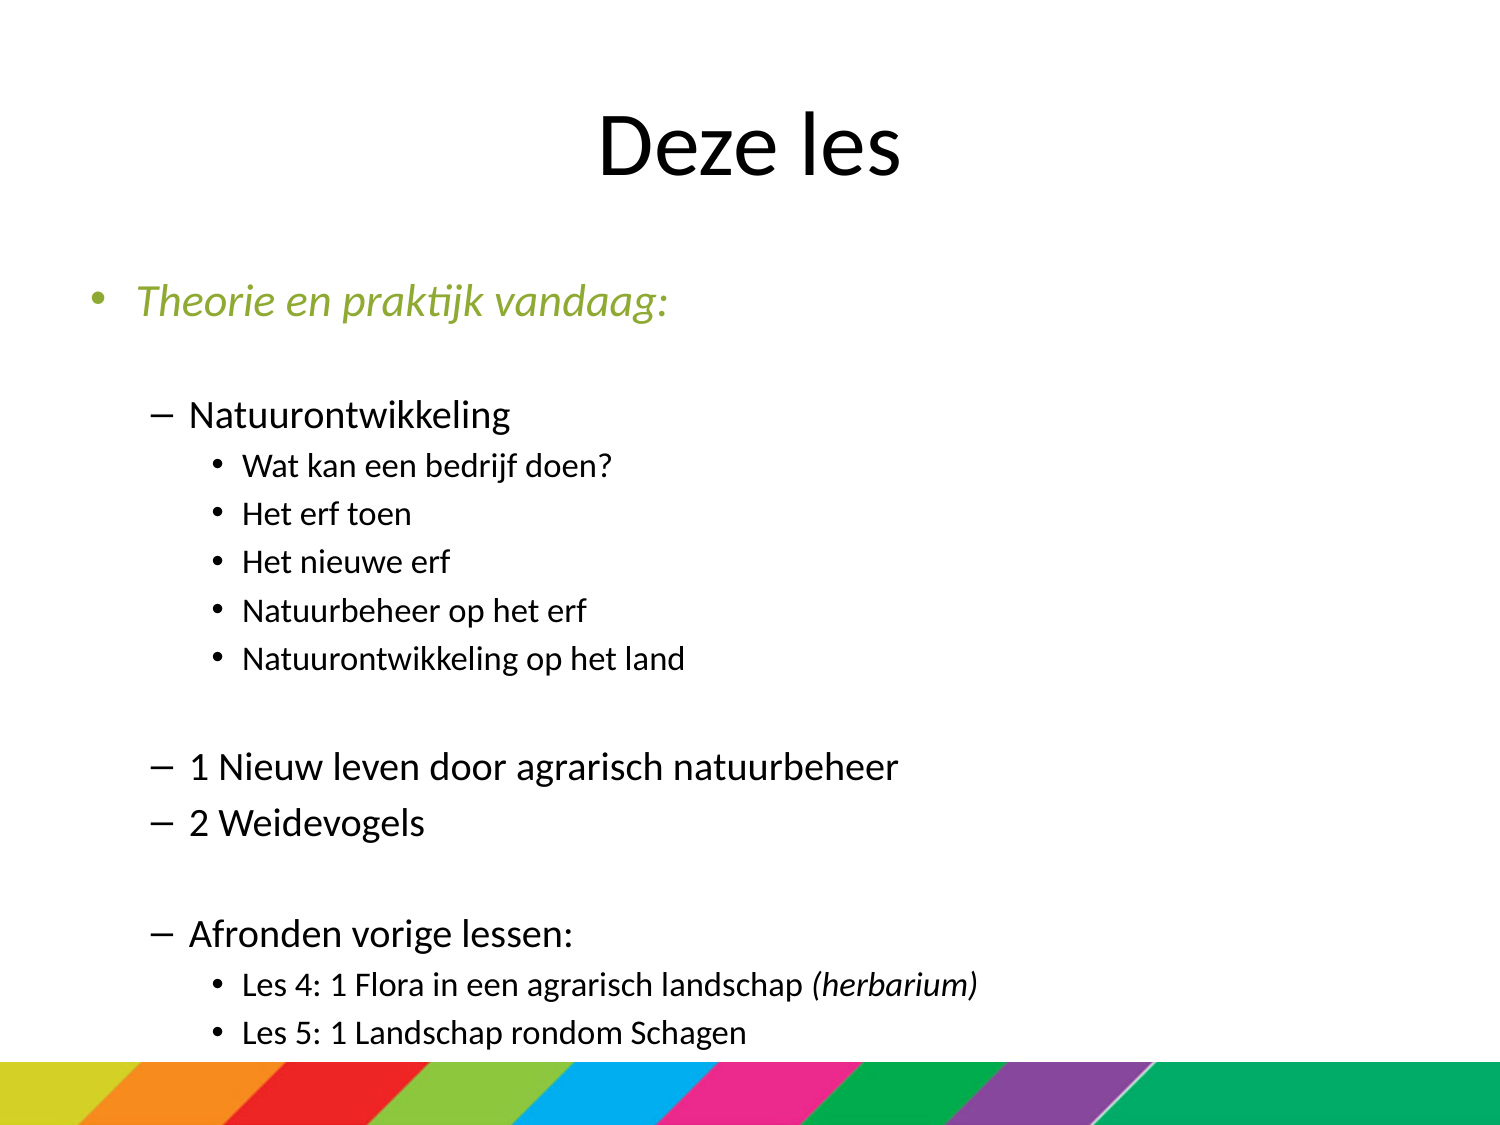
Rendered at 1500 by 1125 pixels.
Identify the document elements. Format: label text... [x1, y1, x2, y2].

list Theorie en praktijk vandaag: Natuurontwikkeling Wat kan een bedrijf doen? Het erf toen Het nieuwe erf Natuurbeheer op het erf Natuurontwikkeling op het land 1 Nieuw leven door agrarisch natuurbeheer 2 Weidevogels Afronden vorige lessen: Les 4: 1 Flora in een agrarisch landschap (herbarium) Les 5: 1 Landschap rondom Schagen [75, 262, 1425, 1060]
picture [656, 1062, 1500, 1125]
picture [0, 1062, 574, 1125]
title Deze les [75, 45, 1425, 233]
